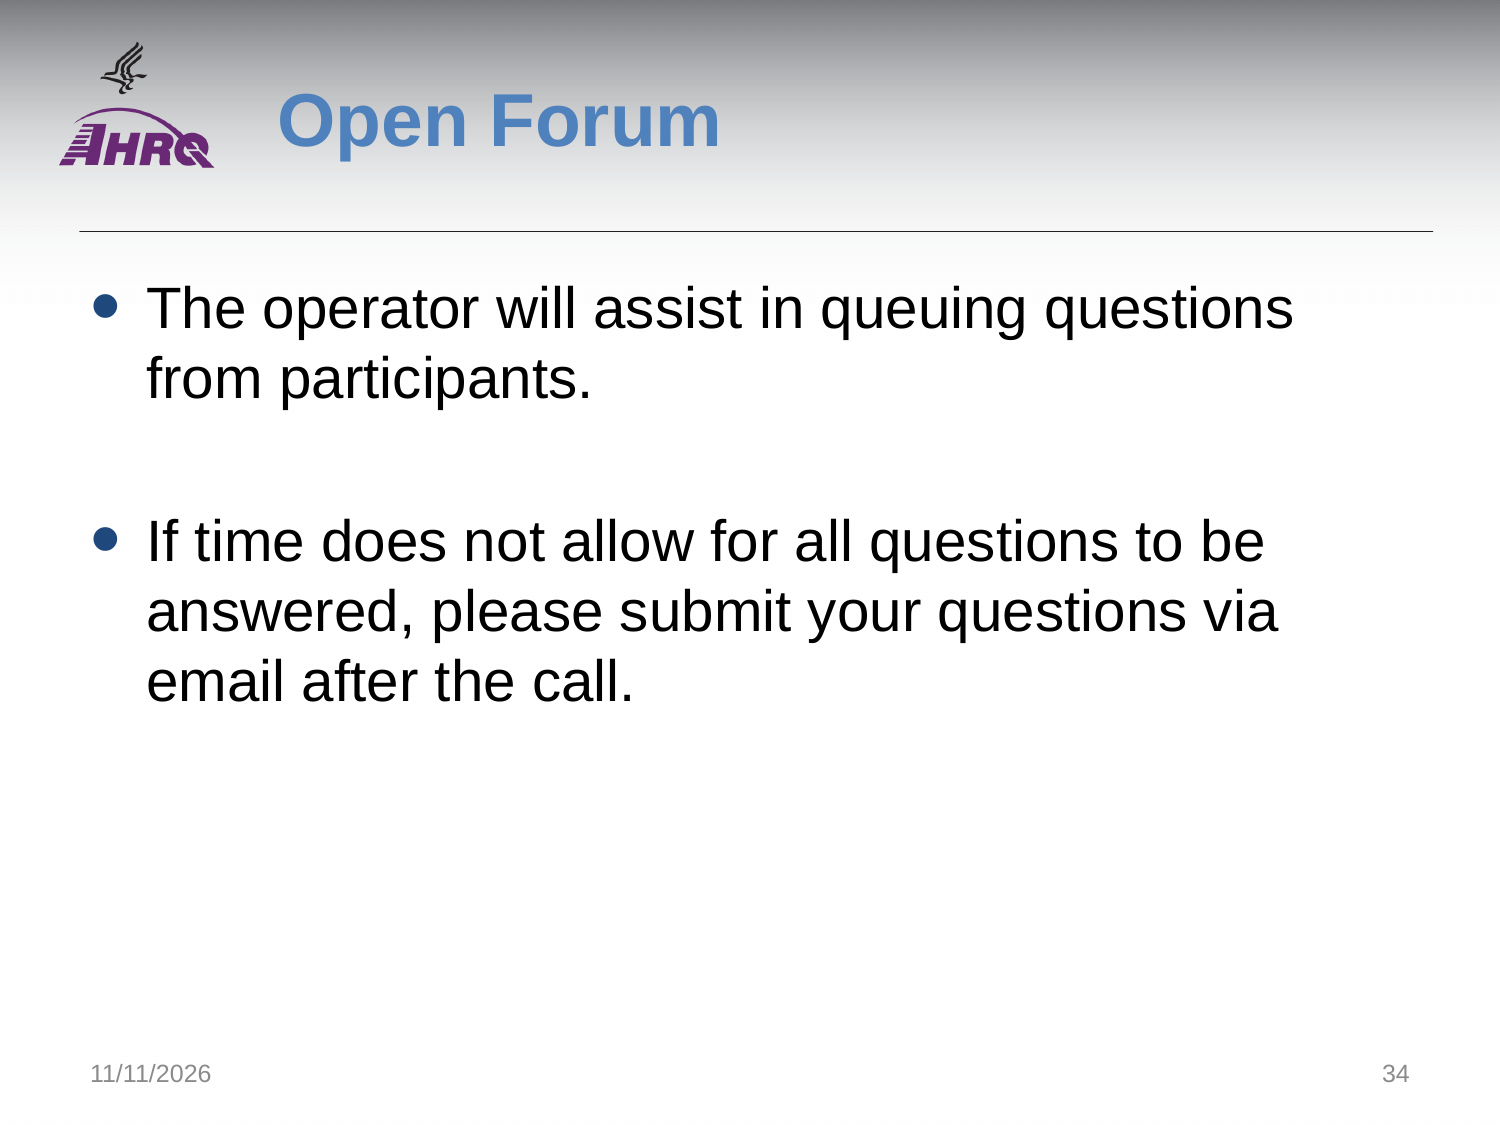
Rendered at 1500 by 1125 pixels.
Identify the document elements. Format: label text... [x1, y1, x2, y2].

list The operator will assist in queuing questions from participants. If time does not allow for all questions to be answered, please submit your questions via email after the call. [75, 262, 1425, 1005]
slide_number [75, 1042, 425, 1103]
title Open Forum [262, 45, 1425, 188]
picture [0, 0, 1500, 1125]
slide_number 34 [1074, 1042, 1425, 1103]
